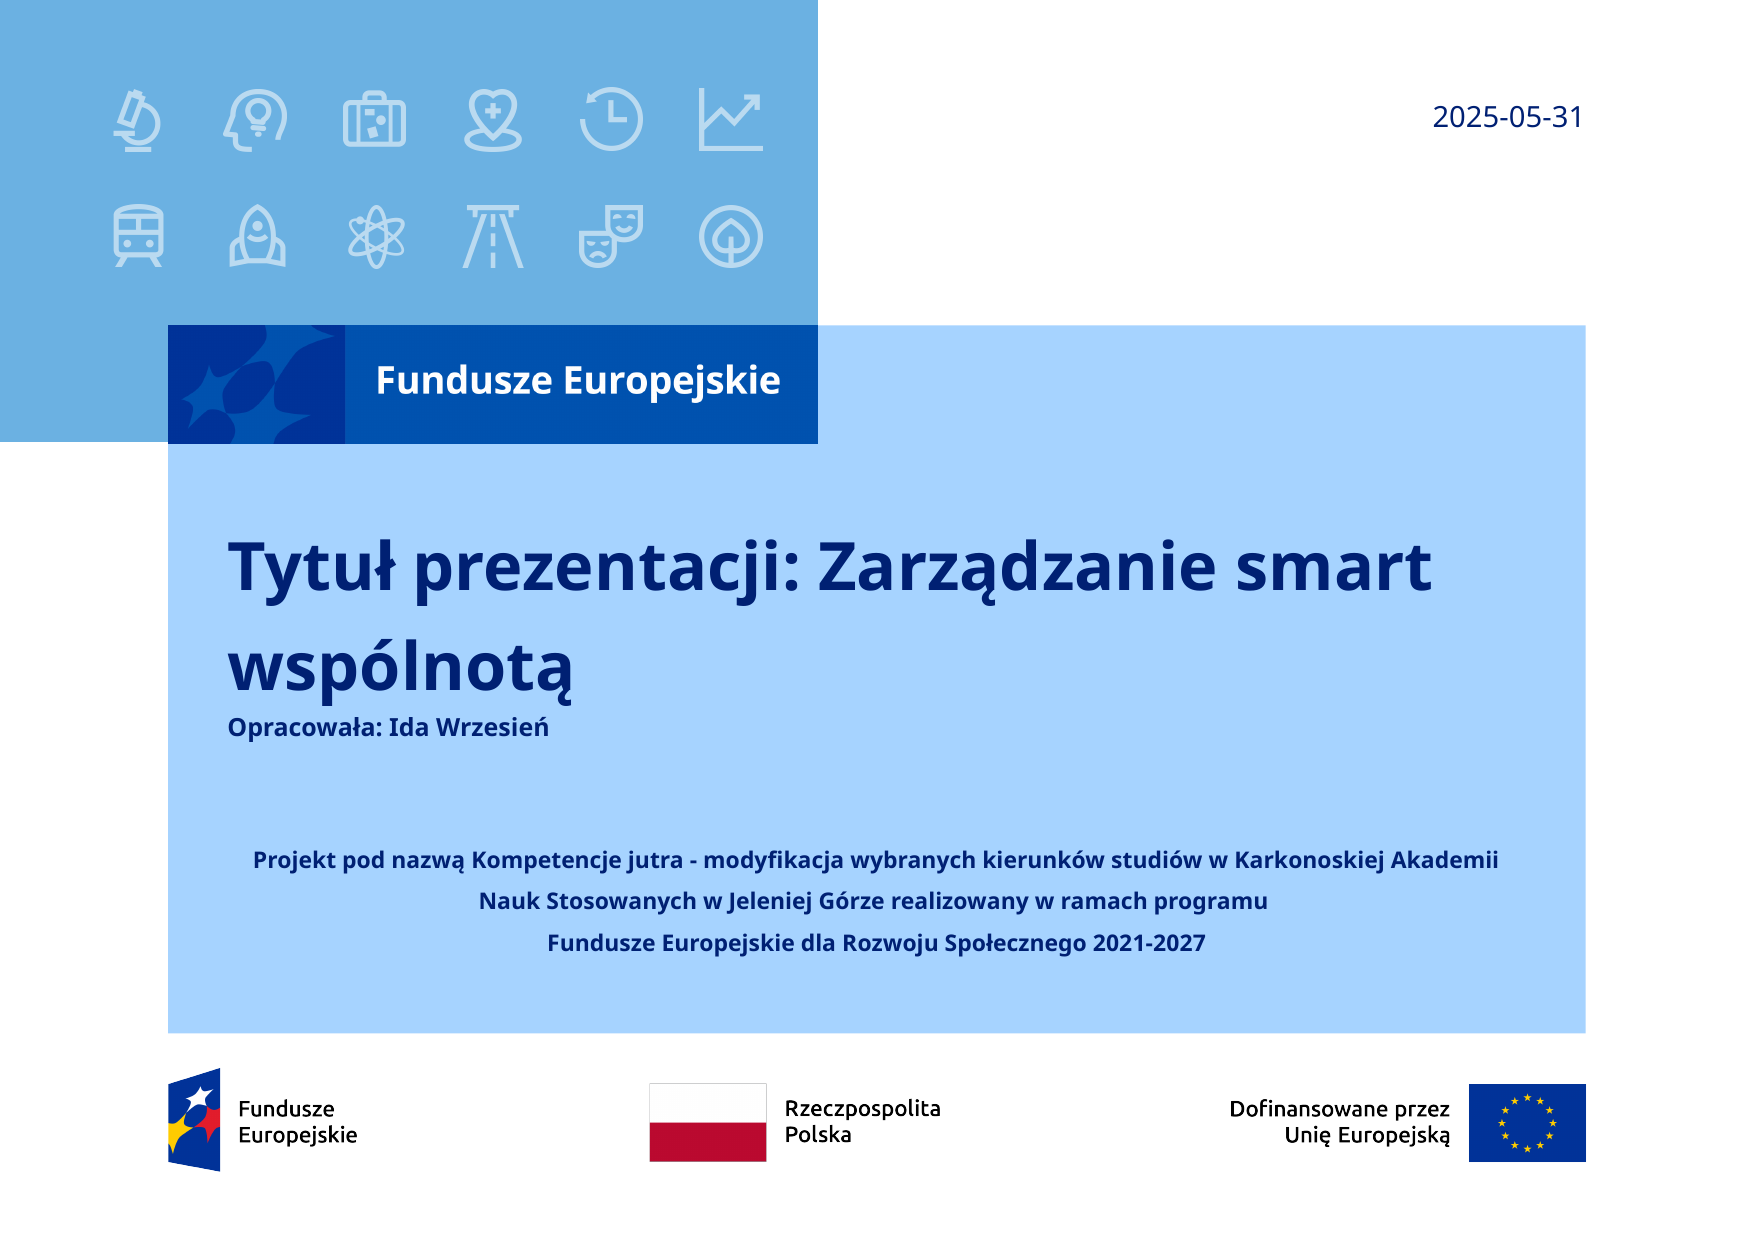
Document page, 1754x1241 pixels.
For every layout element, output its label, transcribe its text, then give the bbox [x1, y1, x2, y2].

title Tytuł prezentacji: Zarządzanie smart wspólnotą Opracowała: Ida Wrzesień [227, 503, 1527, 786]
picture [610, 1044, 979, 1201]
picture [129, 1045, 396, 1201]
picture [168, 325, 818, 444]
subtitle Projekt pod nazwą Kompetencje jutra - modyfikacja wybranych kierunków studiów w Karkonoskiej Akademii Nauk Stosowanych w Jeleniej Górze realizowany w ramach programu Fundusze Europejskie dla Rozwoju Społecznego 2021-2027 [227, 797, 1527, 975]
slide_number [1290, 88, 1586, 146]
picture [1192, 1045, 1625, 1201]
